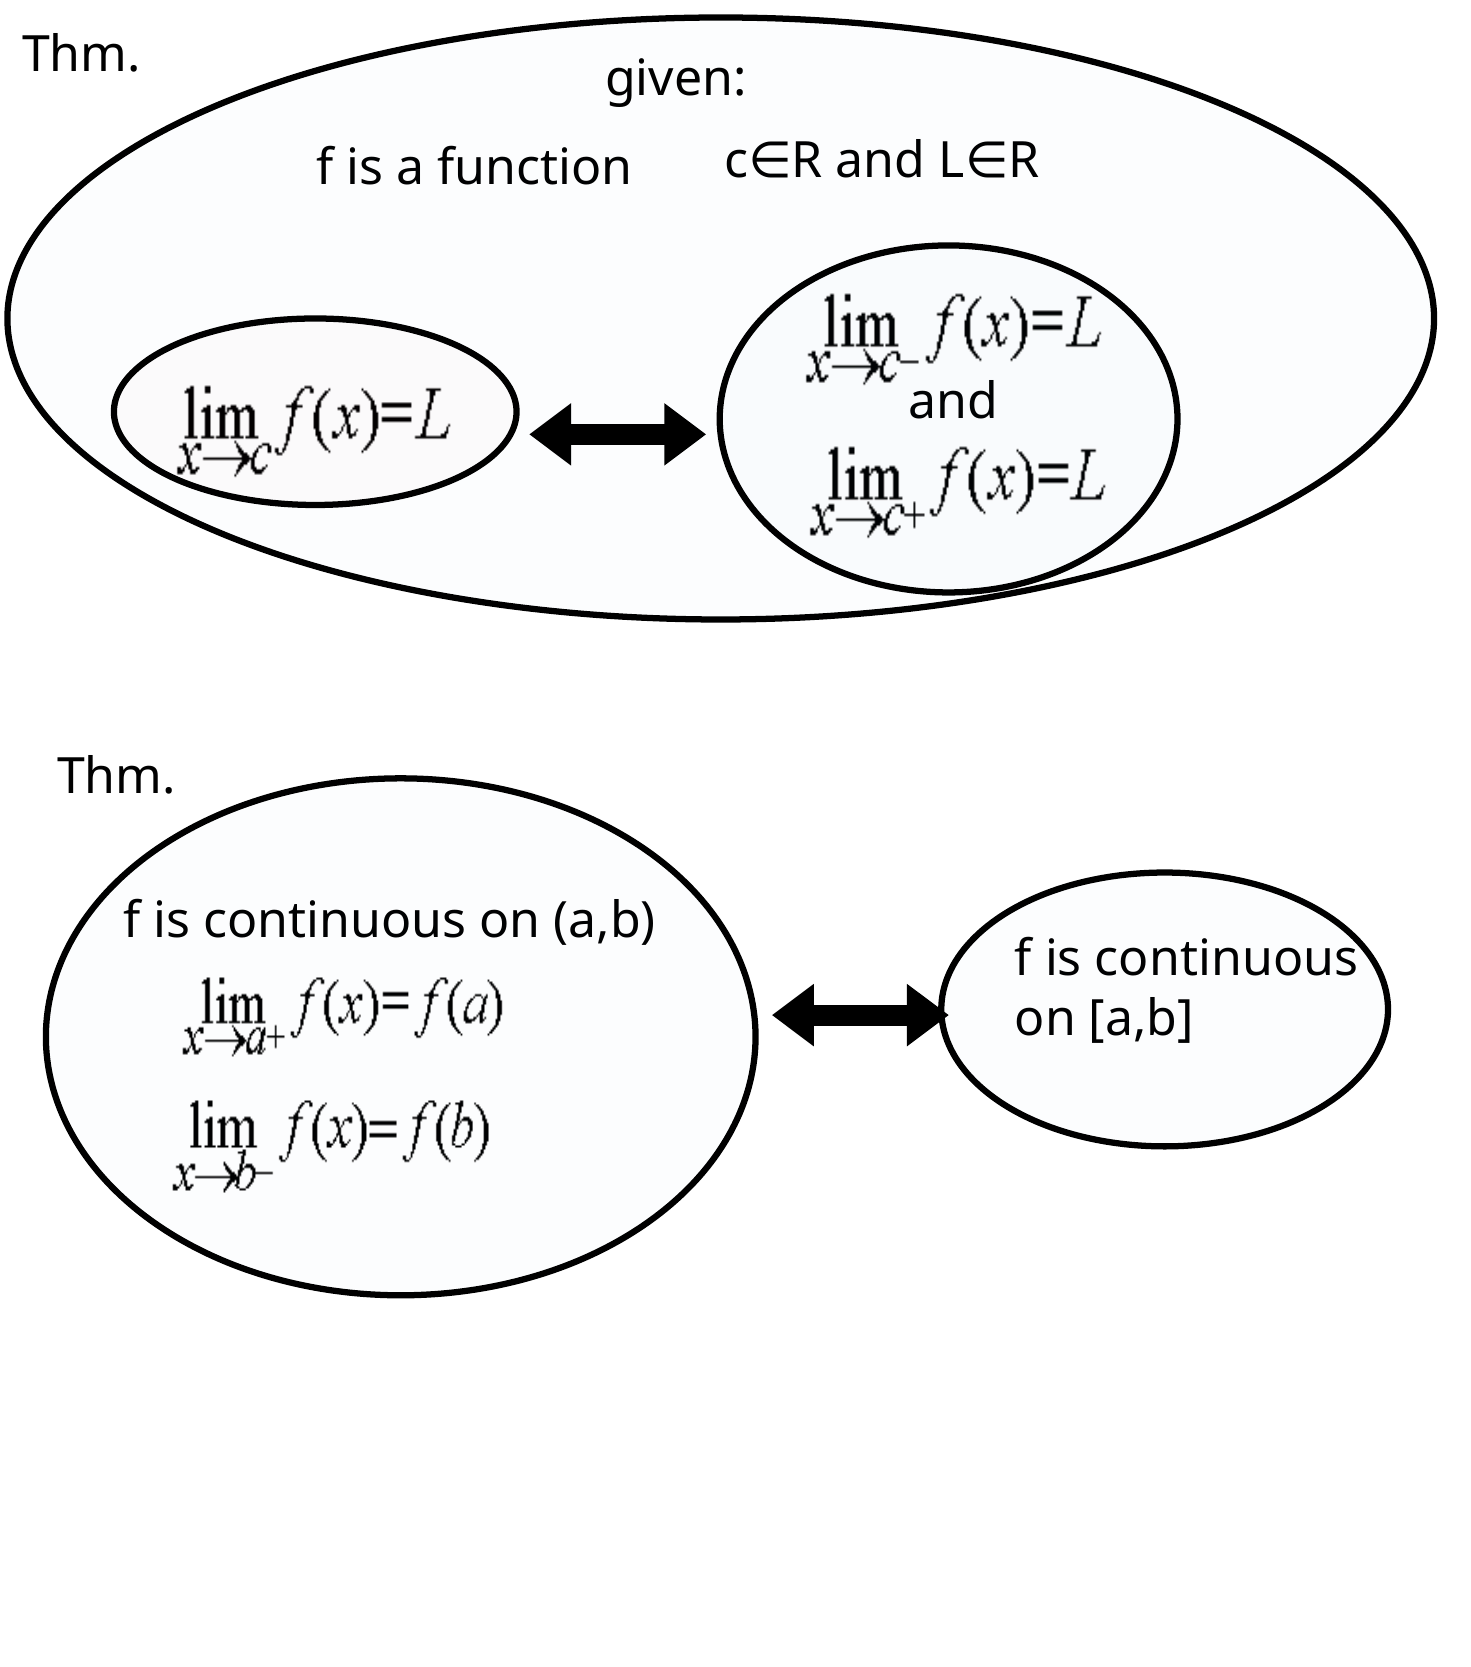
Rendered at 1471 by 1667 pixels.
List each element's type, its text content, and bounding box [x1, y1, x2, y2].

text_box [5, 15, 1437, 622]
text_box [111, 316, 519, 479]
picture [170, 1097, 492, 1196]
text_box [198, 490, 432, 508]
picture [179, 974, 507, 1061]
text_box given: [590, 37, 815, 113]
text_box Thm. [7, 14, 239, 89]
text_box Thm. [42, 736, 274, 812]
picture [174, 382, 457, 482]
text_box [717, 243, 1180, 595]
text_box [939, 870, 1391, 1149]
text_box f is continuous on [a,b] [1336, 918, 1438, 1053]
picture [803, 290, 1106, 390]
text_box f is continuous on (a,b) [687, 880, 745, 956]
text_box [43, 776, 758, 1298]
picture [806, 443, 1111, 544]
